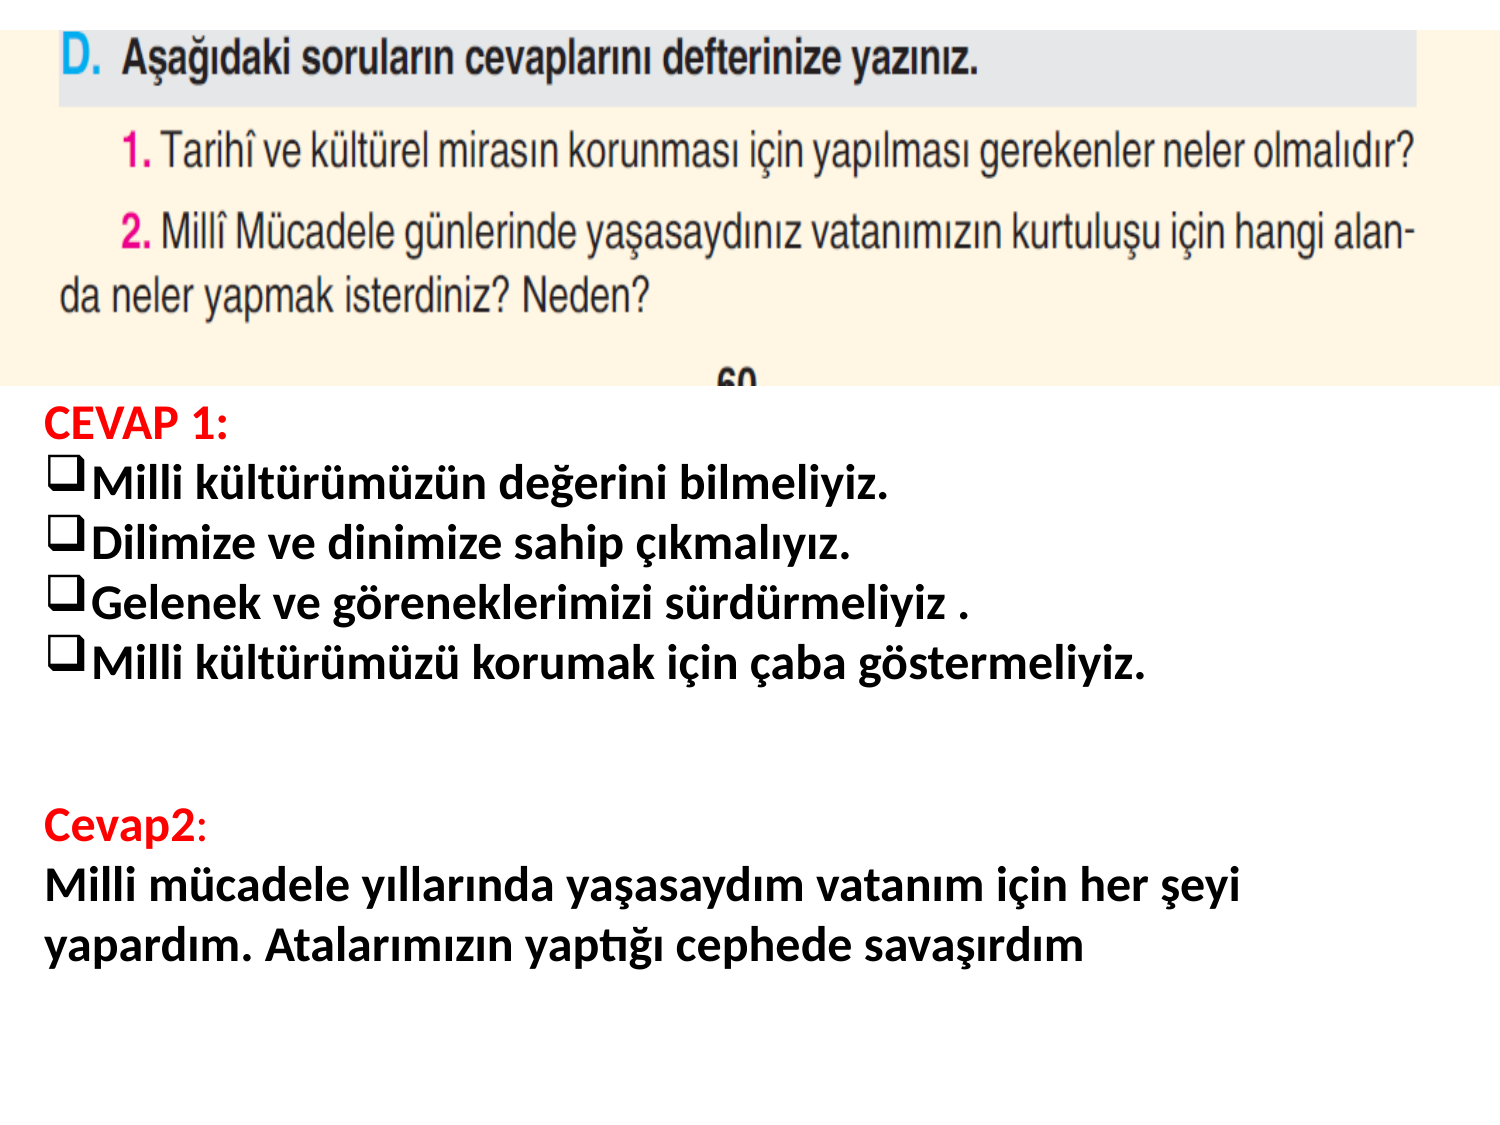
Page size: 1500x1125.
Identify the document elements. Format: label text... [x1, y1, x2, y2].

text_box CEVAP 1: Milli kültürümüzün değerini bilmeliyiz. Dilimize ve dinimize sahip çıkmalıyız. Gelenek ve göreneklerimizi sürdürmeliyiz . Milli kültürümüzü korumak için çaba göstermeliyiz. [29, 394, 1164, 698]
text_box Cevap2: Milli mücadele yıllarında yaşasaydım vatanım için her şeyi yapardım. Atalarımızın yaptığı cephede savaşırdım [29, 783, 1282, 979]
picture [0, 30, 1500, 386]
